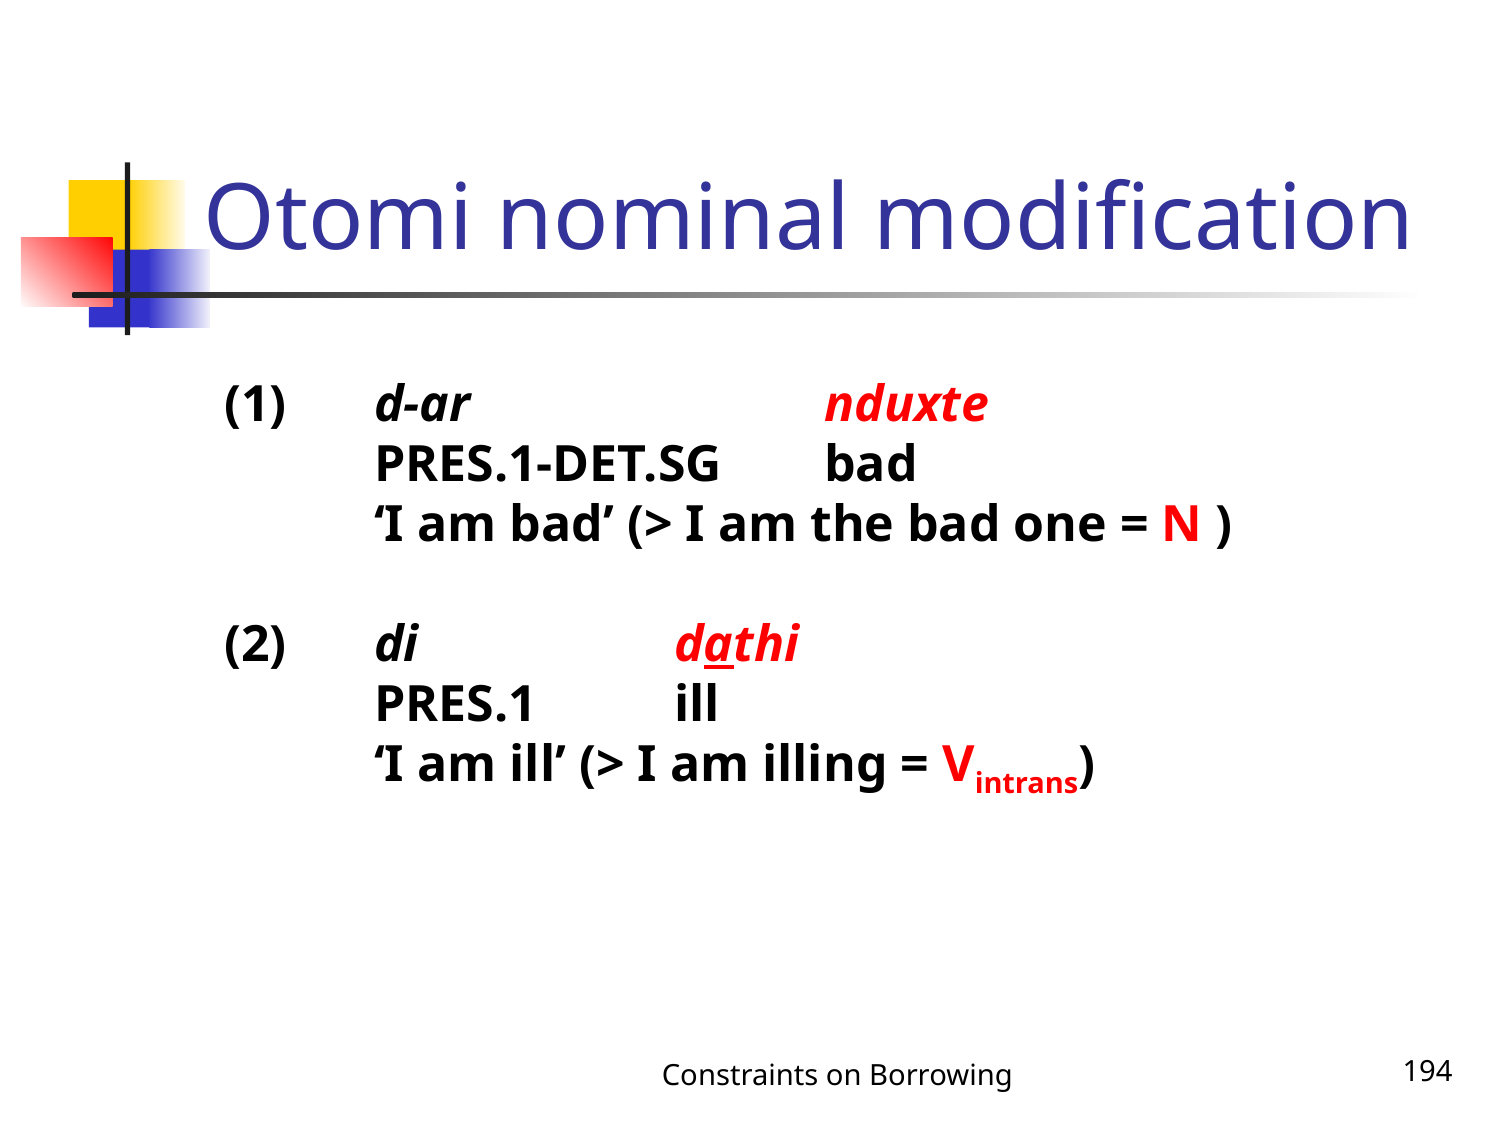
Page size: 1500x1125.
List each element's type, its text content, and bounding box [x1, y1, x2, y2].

footer Constraints on Borrowing [599, 1023, 1076, 1100]
text_box (1) d-ar nduxte PRES.1-DET.SG bad ‘I am bad’ (> I am the bad one = N ) (2) di dathi PRES.1 ill ‘I am ill’ (> I am illing = Vintrans) [209, 363, 1440, 807]
slide_number 194 [1154, 1023, 1468, 1100]
title Otomi nominal modification [188, 34, 1468, 276]
